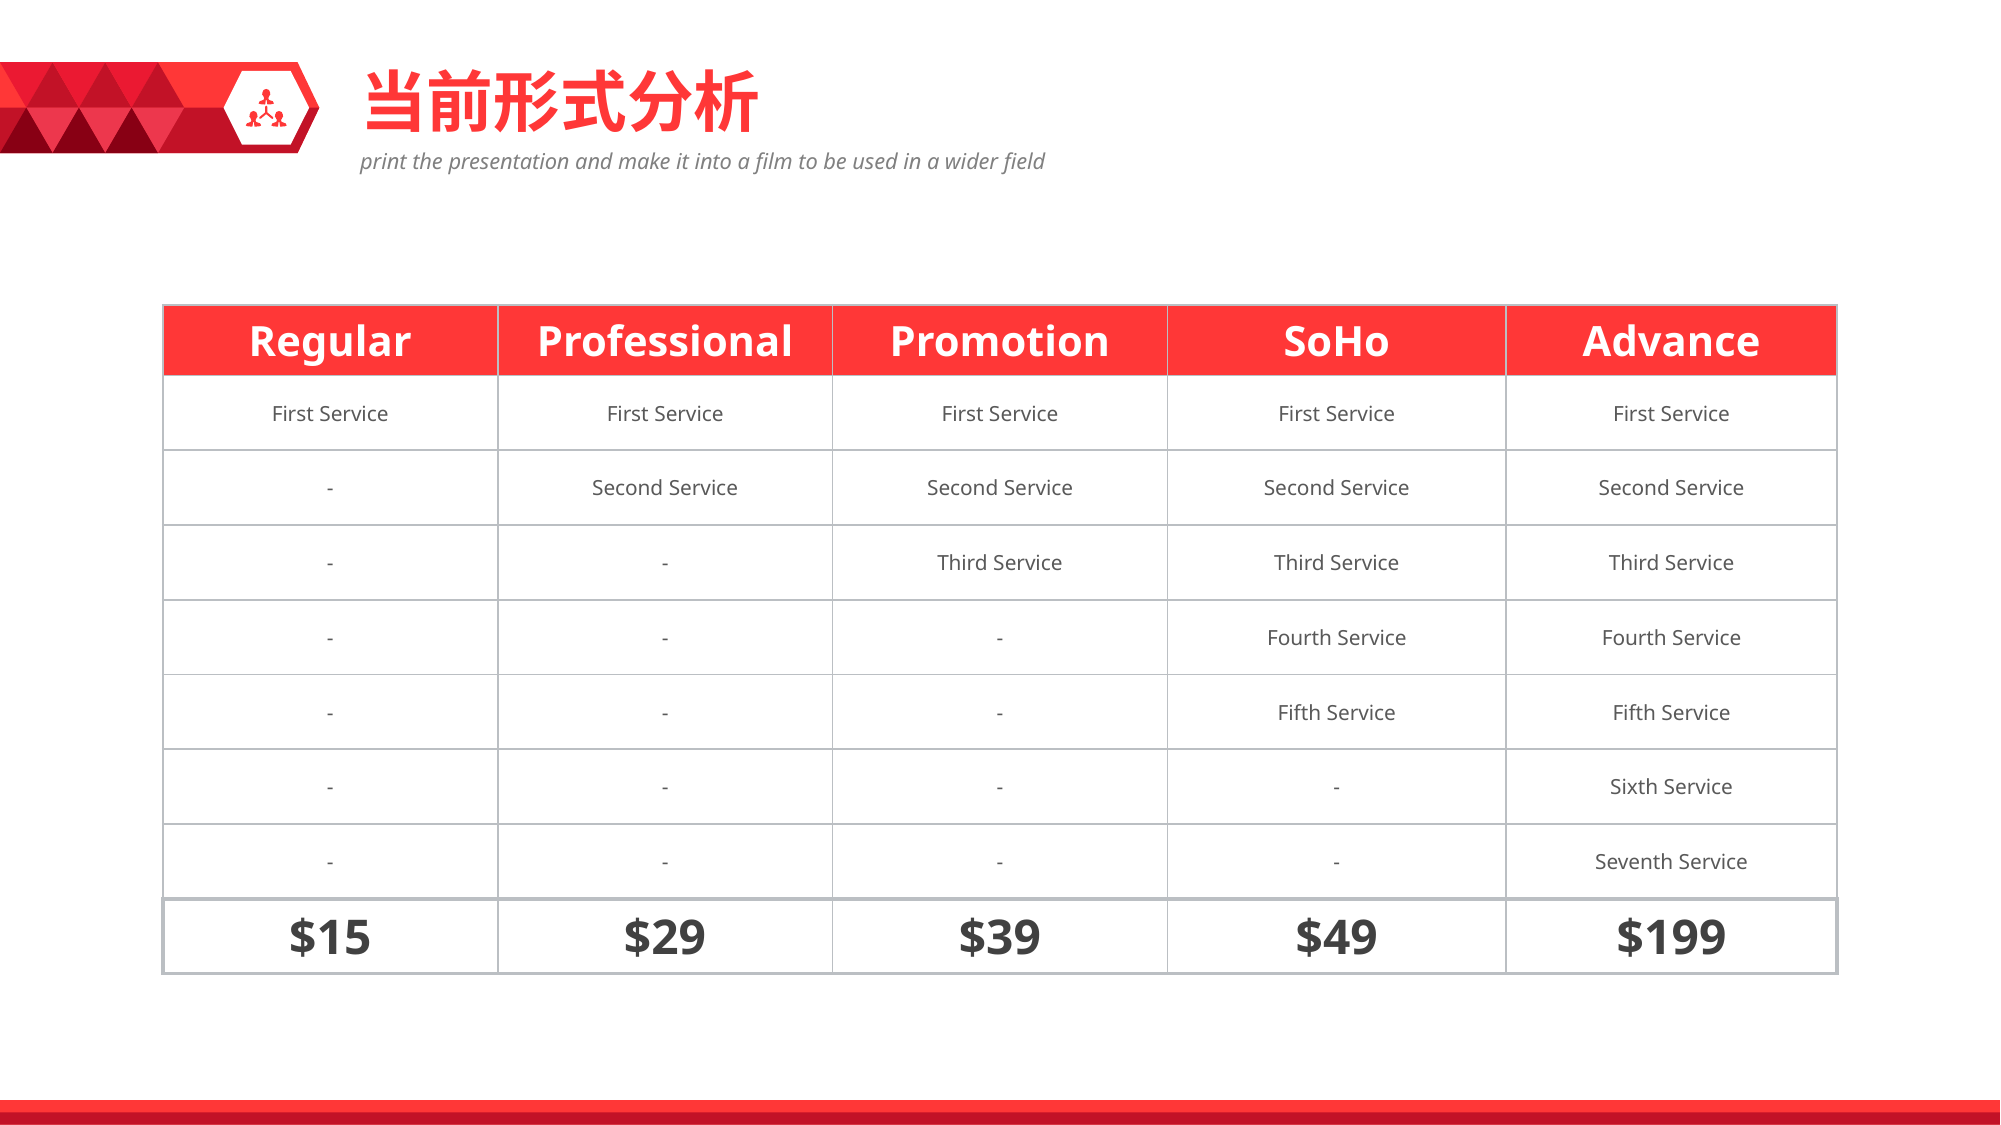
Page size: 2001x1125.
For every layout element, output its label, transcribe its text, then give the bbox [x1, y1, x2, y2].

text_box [345, 52, 1148, 180]
table_cell Third Service [1507, 526, 1836, 599]
table_cell Second Service [1507, 451, 1836, 524]
table_cell Second Service [1168, 451, 1505, 524]
table_cell Fifth Service [1507, 675, 1836, 748]
table_cell - [164, 526, 497, 599]
table_cell - [499, 675, 832, 748]
table_cell - [1168, 825, 1505, 897]
table_cell - [164, 750, 497, 823]
table_cell First Service [164, 376, 497, 449]
table_cell Second Service [499, 451, 832, 524]
table_cell First Service [833, 376, 1167, 449]
table_cell Fourth Service [1507, 601, 1836, 674]
table_cell Fourth Service [1168, 601, 1505, 674]
table_cell Third Service [1168, 526, 1505, 599]
table_cell First Service [499, 376, 832, 449]
table_cell - [833, 750, 1167, 823]
table_cell Second Service [833, 451, 1167, 524]
table_cell Sixth Service [1507, 750, 1836, 823]
table_cell - [164, 825, 497, 897]
table_cell First Service [1507, 376, 1836, 449]
table_cell - [164, 451, 497, 524]
table_cell Fifth Service [1168, 675, 1505, 748]
table_cell - [833, 601, 1167, 674]
table_header Professional [499, 306, 832, 375]
table_cell $49 [1168, 901, 1505, 972]
table_cell - [499, 825, 832, 897]
table_cell - [833, 675, 1167, 748]
table_cell $199 [1507, 901, 1835, 972]
table_cell First Service [1168, 376, 1505, 449]
table_cell Third Service [833, 526, 1167, 599]
table_cell $29 [499, 901, 832, 972]
table_cell - [1168, 750, 1505, 823]
table_cell - [833, 825, 1167, 897]
table_cell $15 [165, 901, 497, 972]
table_header Regular [164, 306, 497, 375]
table_cell - [164, 601, 497, 674]
table_cell - [499, 601, 832, 674]
table_header Promotion [833, 306, 1167, 375]
table_cell - [499, 526, 832, 599]
table_cell - [164, 675, 497, 748]
table_header SoHo [1168, 306, 1505, 375]
table_header Advance [1507, 306, 1836, 375]
table_cell Seventh Service [1507, 825, 1836, 897]
table_cell - [499, 750, 832, 823]
table_cell $39 [833, 901, 1167, 972]
